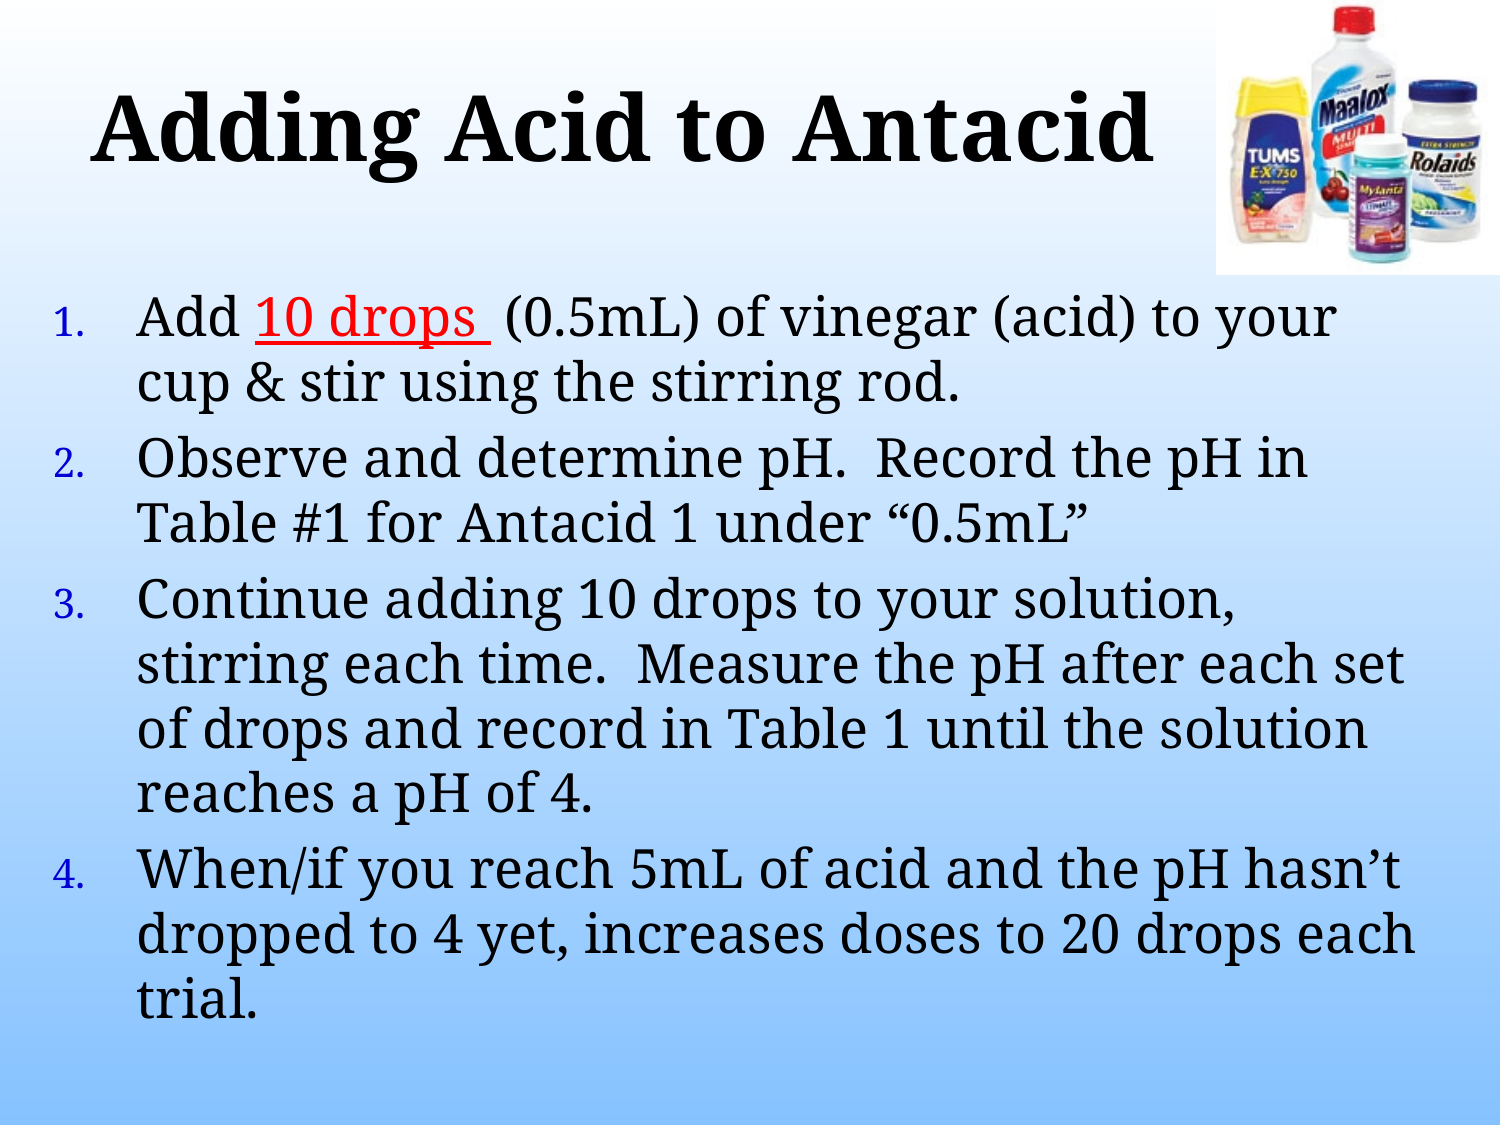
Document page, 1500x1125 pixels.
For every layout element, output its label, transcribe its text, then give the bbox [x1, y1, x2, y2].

title Adding Acid to Antacid [74, 24, 1211, 226]
list Add 10 drops (0.5mL) of vinegar (acid) to your cup & stir using the stirring rod. Observe and determine pH. Record the pH in Table #1 for Antacid 1 under “0.5mL” Continue adding 10 drops to your solution, stirring each time. Measure the pH after each set of drops and record in Table 1 until the solution reaches a pH of 4. When/if you reach 5mL of acid and the pH hasn’t dropped to 4 yet, increases doses to 20 drops each trial. [37, 274, 1451, 1076]
picture [1216, 0, 1500, 276]
